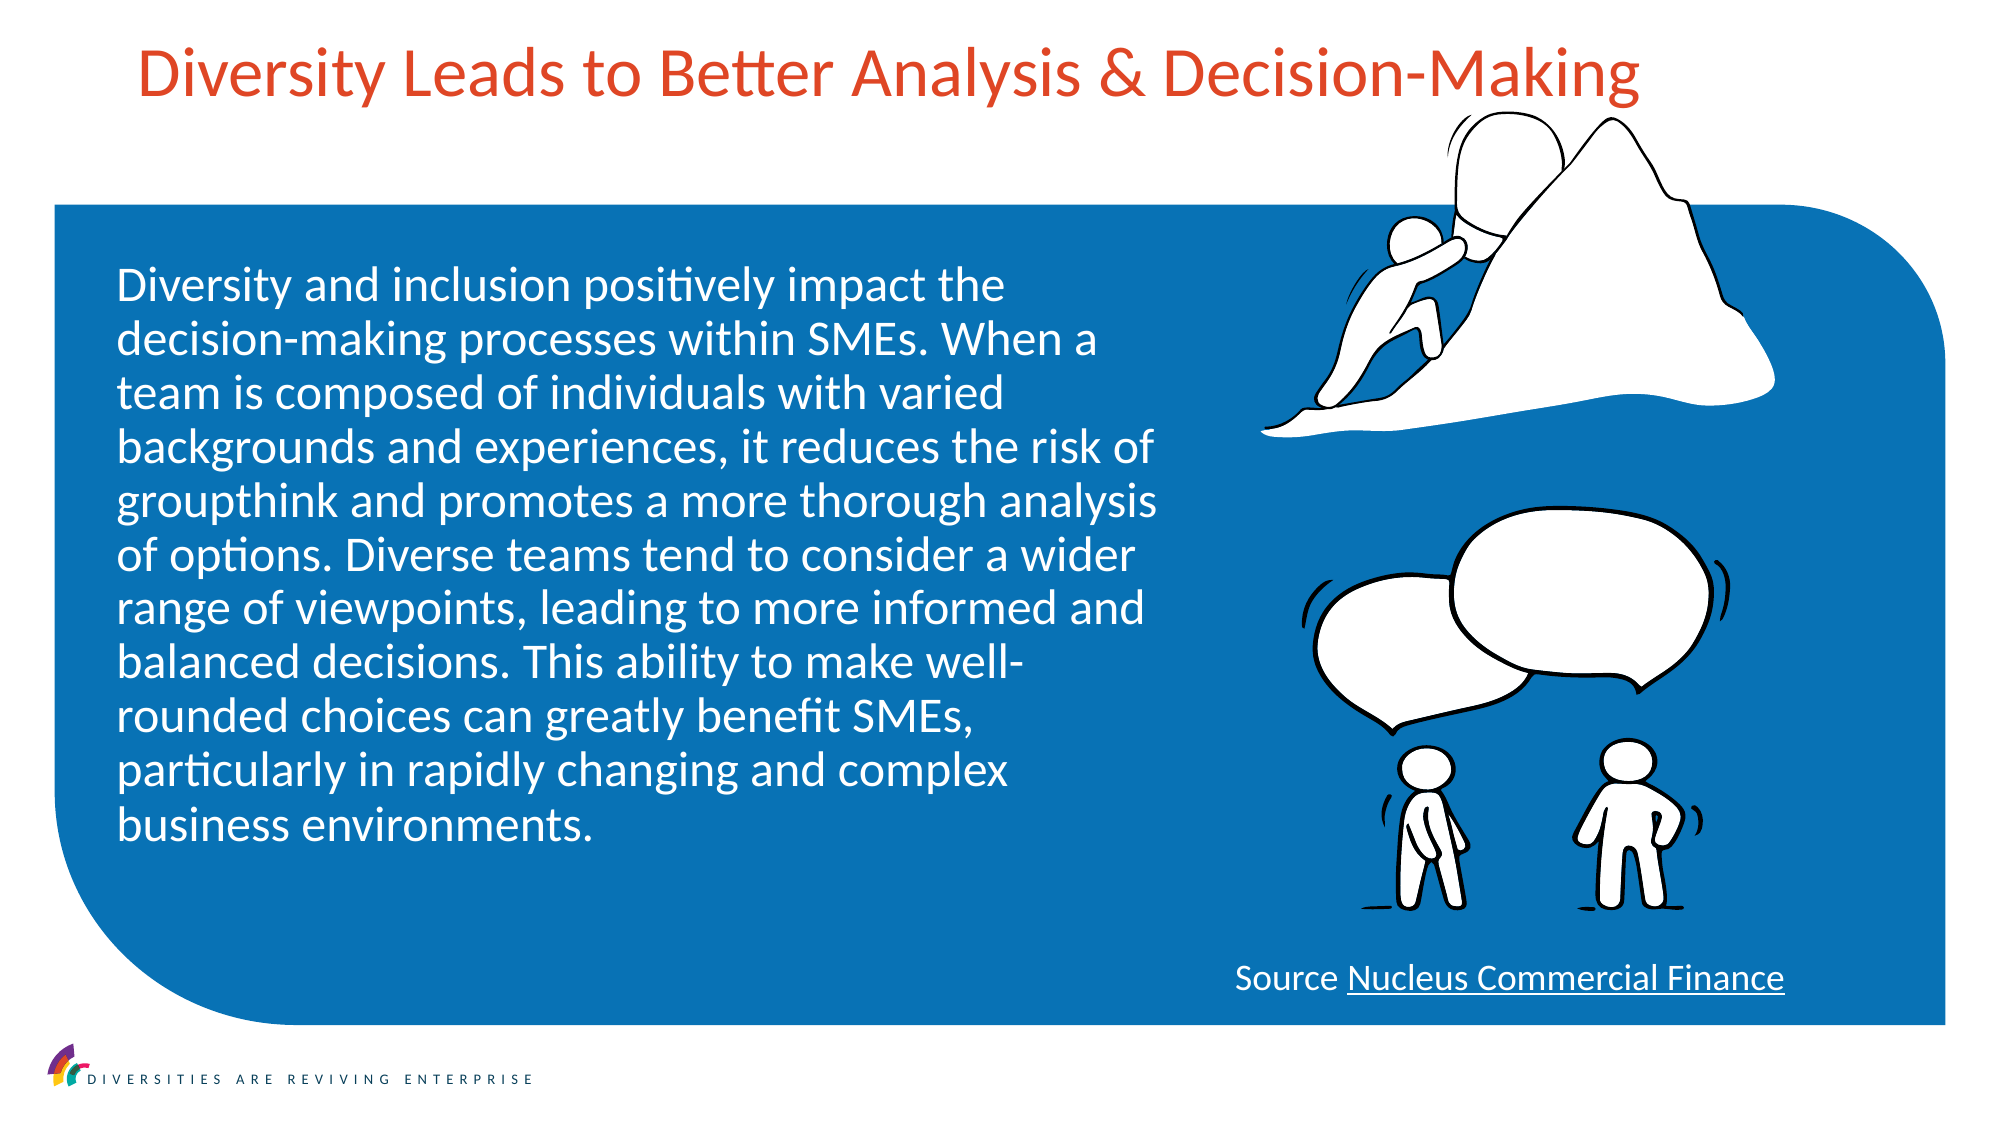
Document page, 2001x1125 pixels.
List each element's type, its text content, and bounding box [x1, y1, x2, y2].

list Diversity and inclusion positively impact the decision-making processes within SMEs. When a team is composed of individuals with varied backgrounds and experiences, it reduces the risk of groupthink and promotes a more thorough analysis of options. Diverse teams tend to consider a wider range of viewpoints, leading to more informed and balanced decisions. This ability to make well-rounded choices can greatly benefit SMEs, particularly in rapidly changing and complex business environments. [101, 250, 1182, 815]
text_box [1301, 505, 1731, 911]
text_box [1260, 111, 1775, 438]
list Diversity Leads to Better Analysis & Decision-Making [122, 28, 1769, 161]
text_box Source Nucleus Commercial Finance [1220, 945, 1816, 1006]
